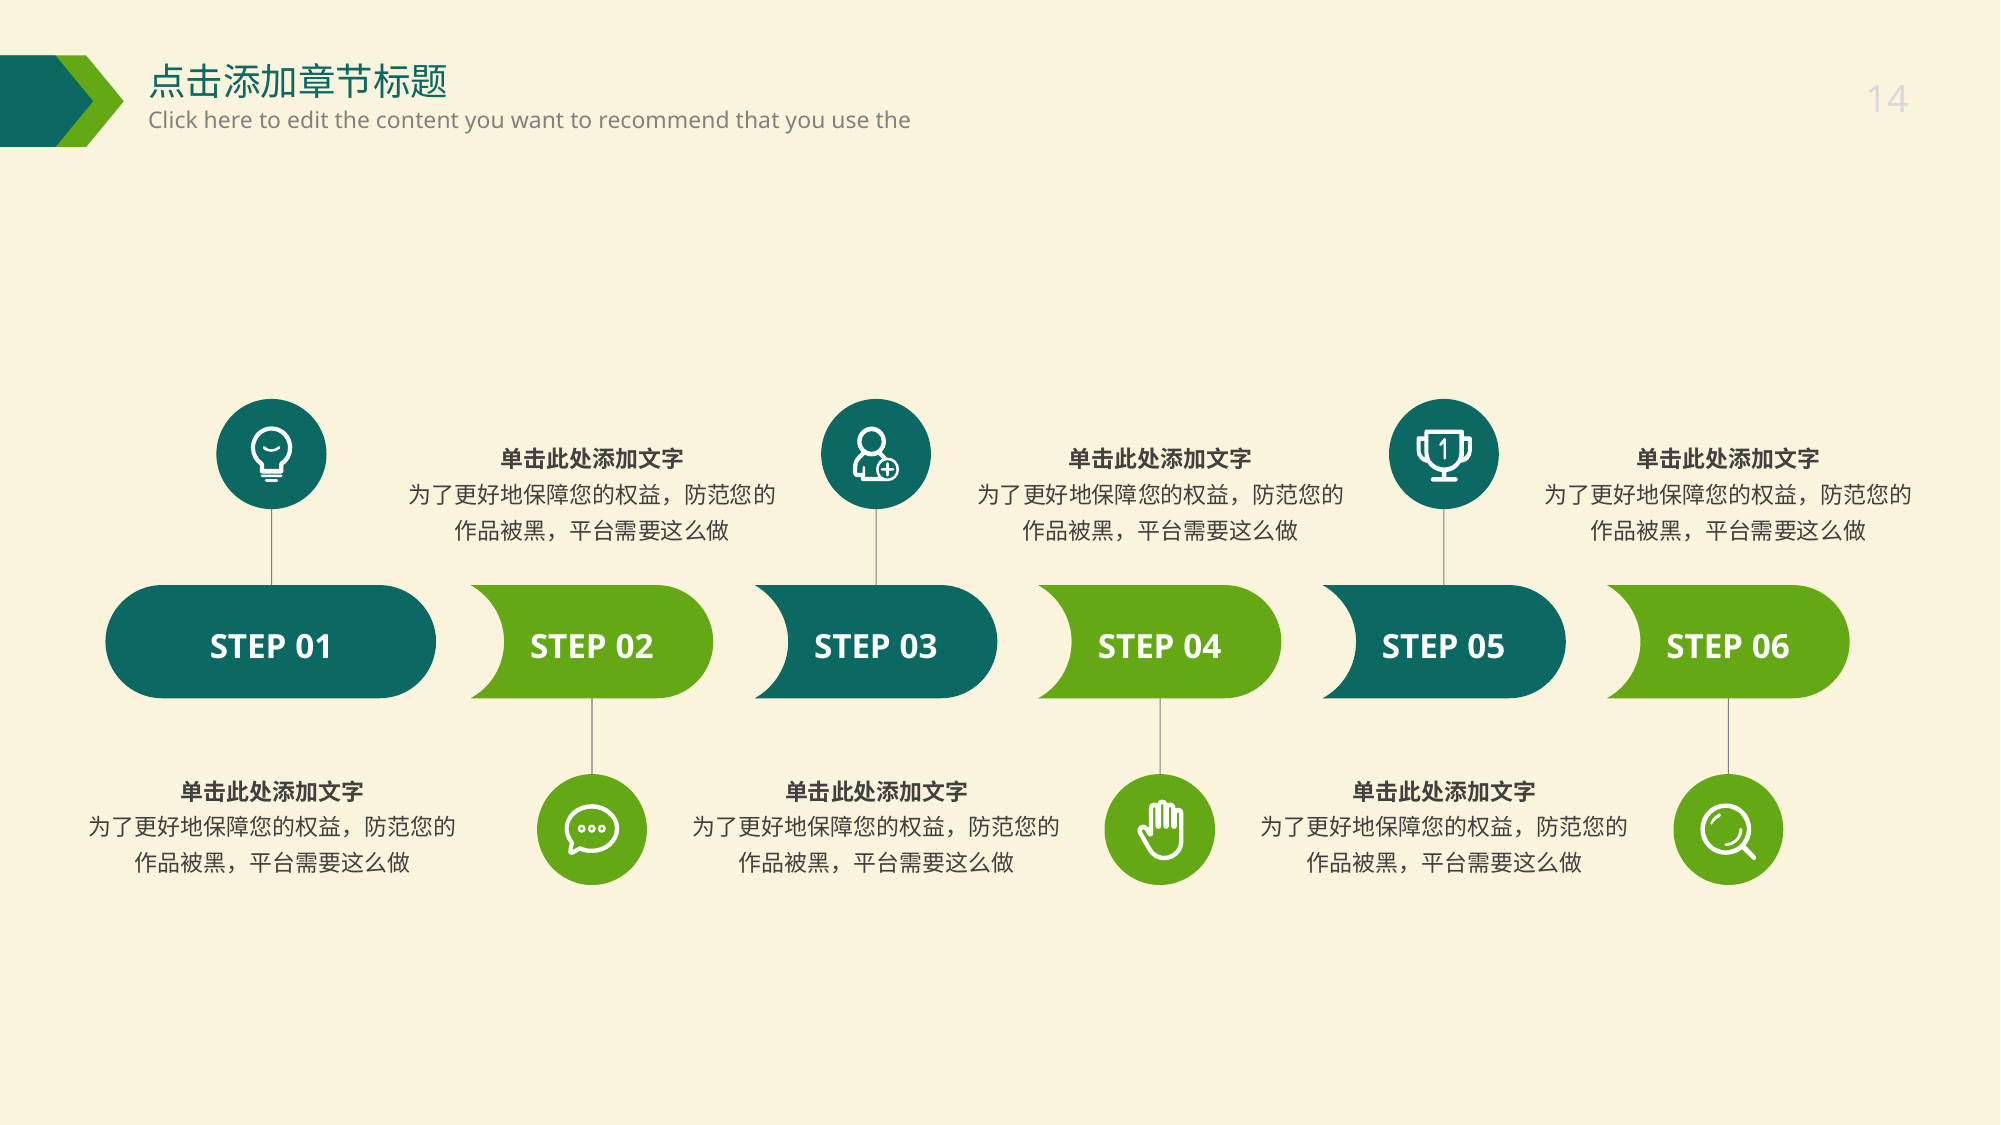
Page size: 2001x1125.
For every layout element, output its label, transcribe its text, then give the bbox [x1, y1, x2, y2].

list 点击添加章节标题 [133, 55, 1427, 101]
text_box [62, 398, 1939, 886]
list Click here to edit the content you want to recommend that you use the [133, 101, 1427, 152]
